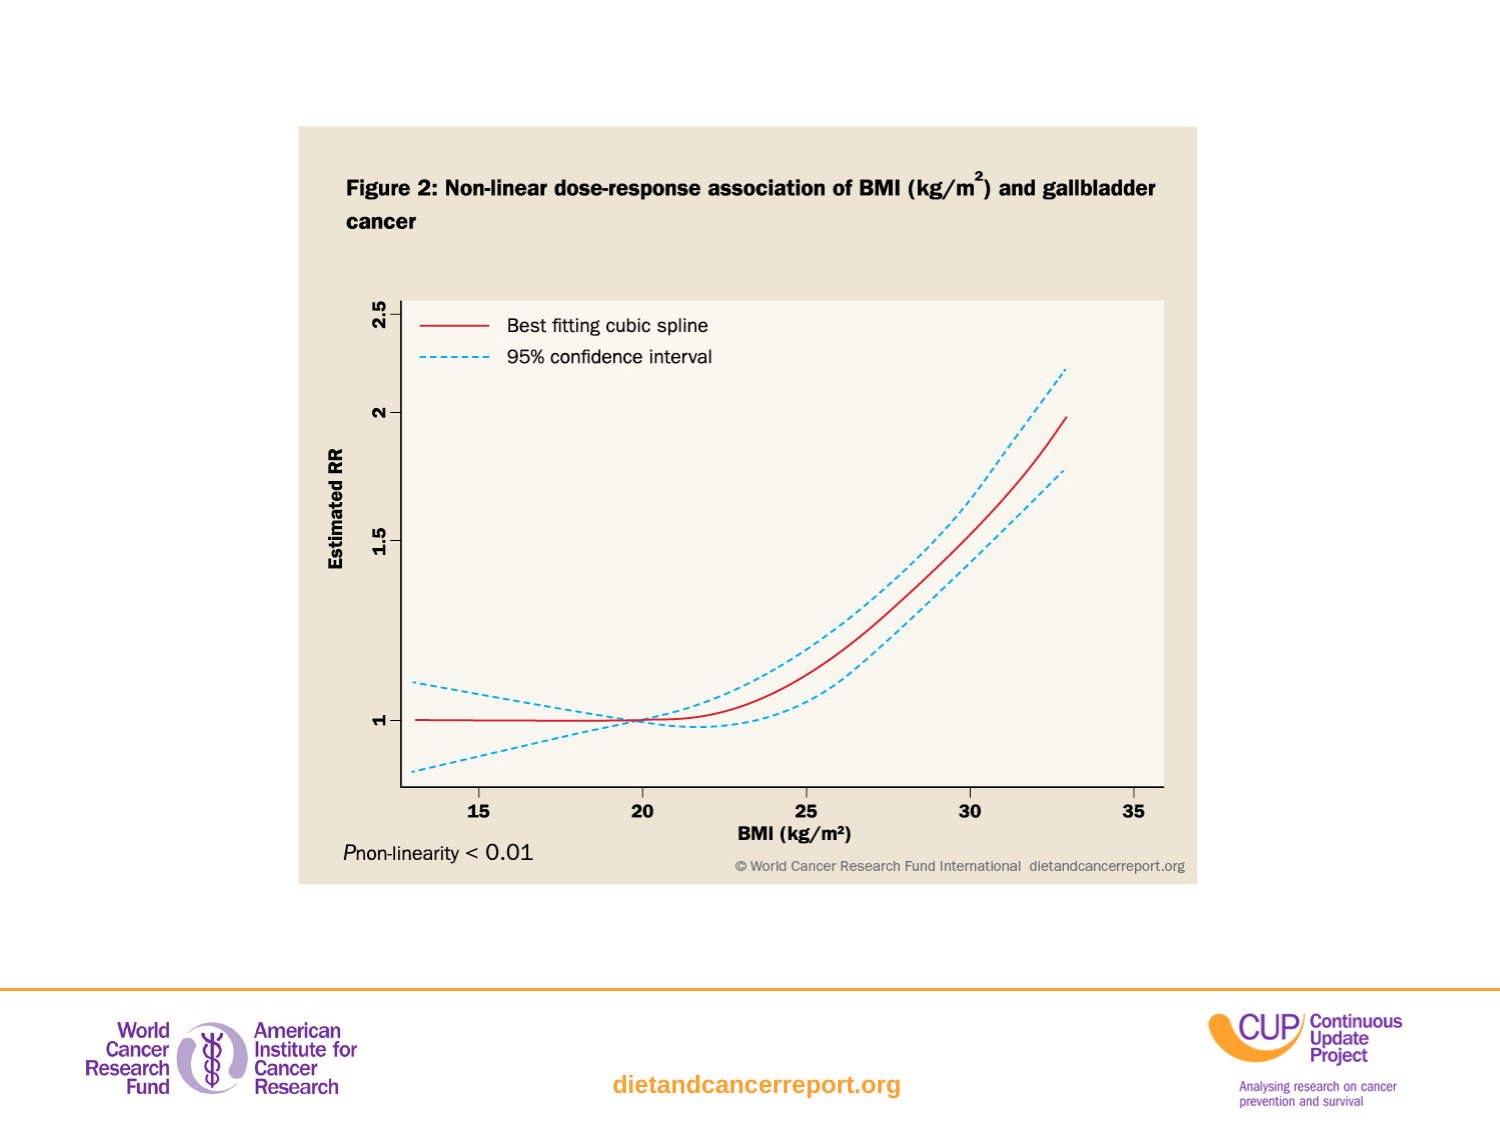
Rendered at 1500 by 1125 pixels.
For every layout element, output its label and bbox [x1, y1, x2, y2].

picture [269, 96, 1227, 915]
picture [86, 1022, 357, 1094]
picture [1207, 1013, 1403, 1109]
